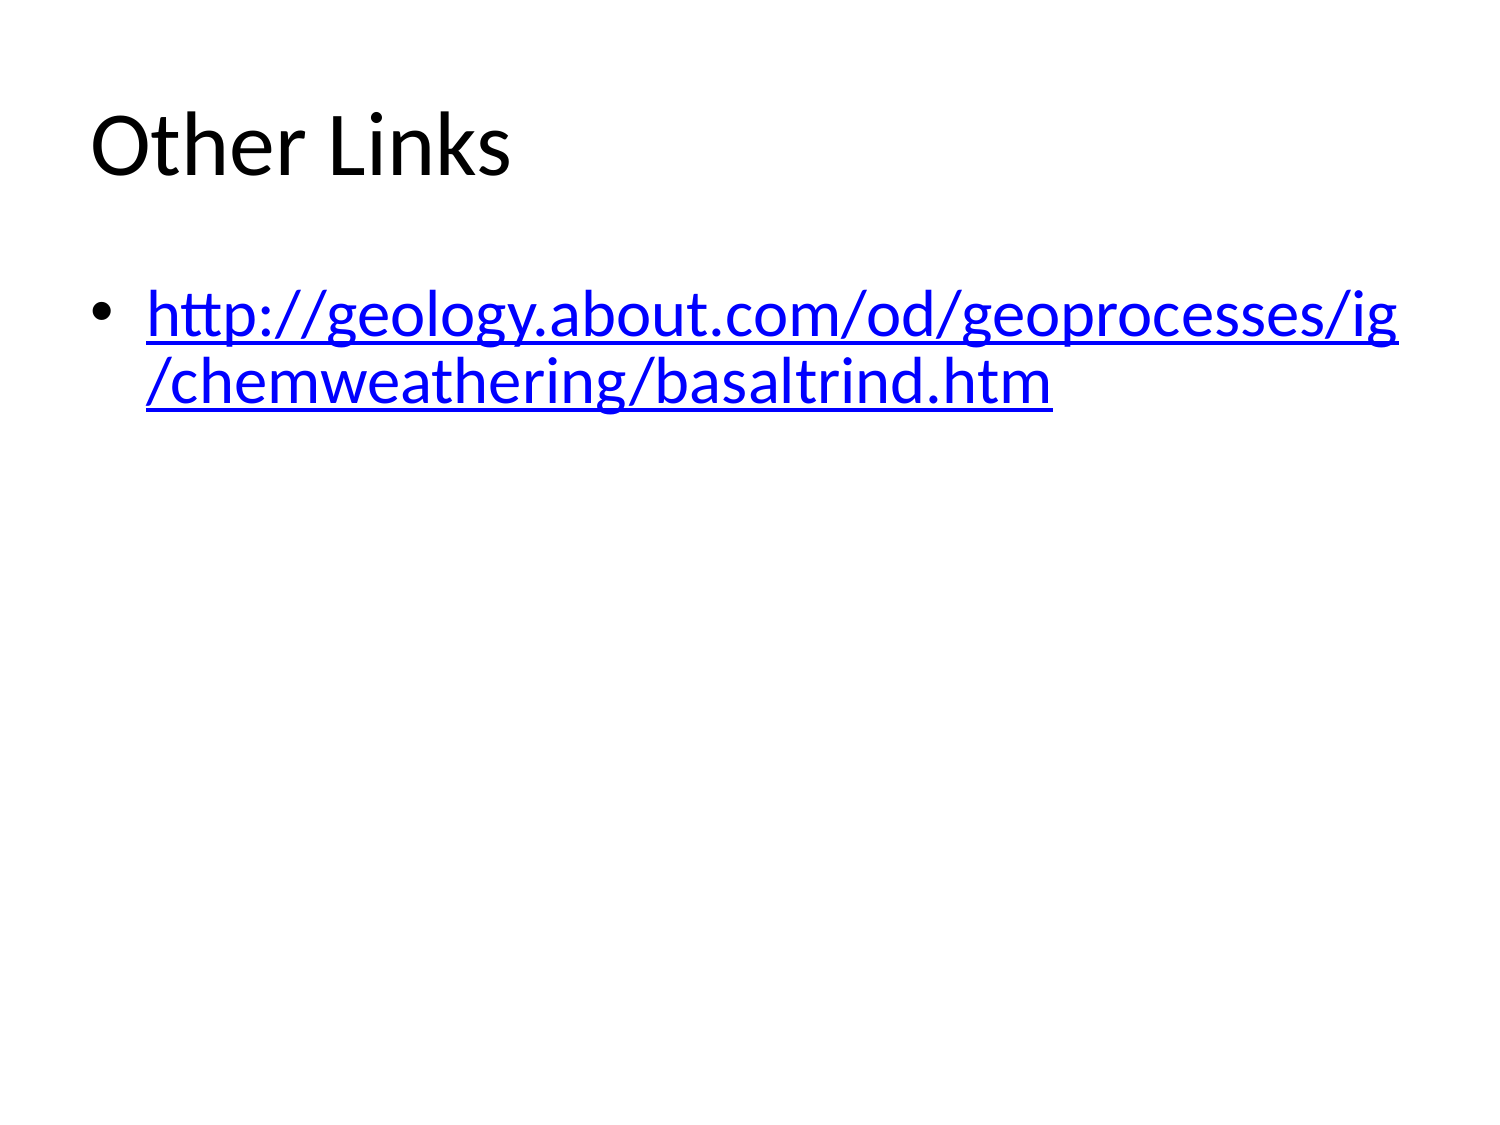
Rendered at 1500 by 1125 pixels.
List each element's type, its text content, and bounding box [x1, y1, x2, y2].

title Other Links [75, 45, 1425, 233]
list http://geology.about.com/od/geoprocesses/ig/chemweathering/basaltrind.htm [75, 262, 1425, 1005]
